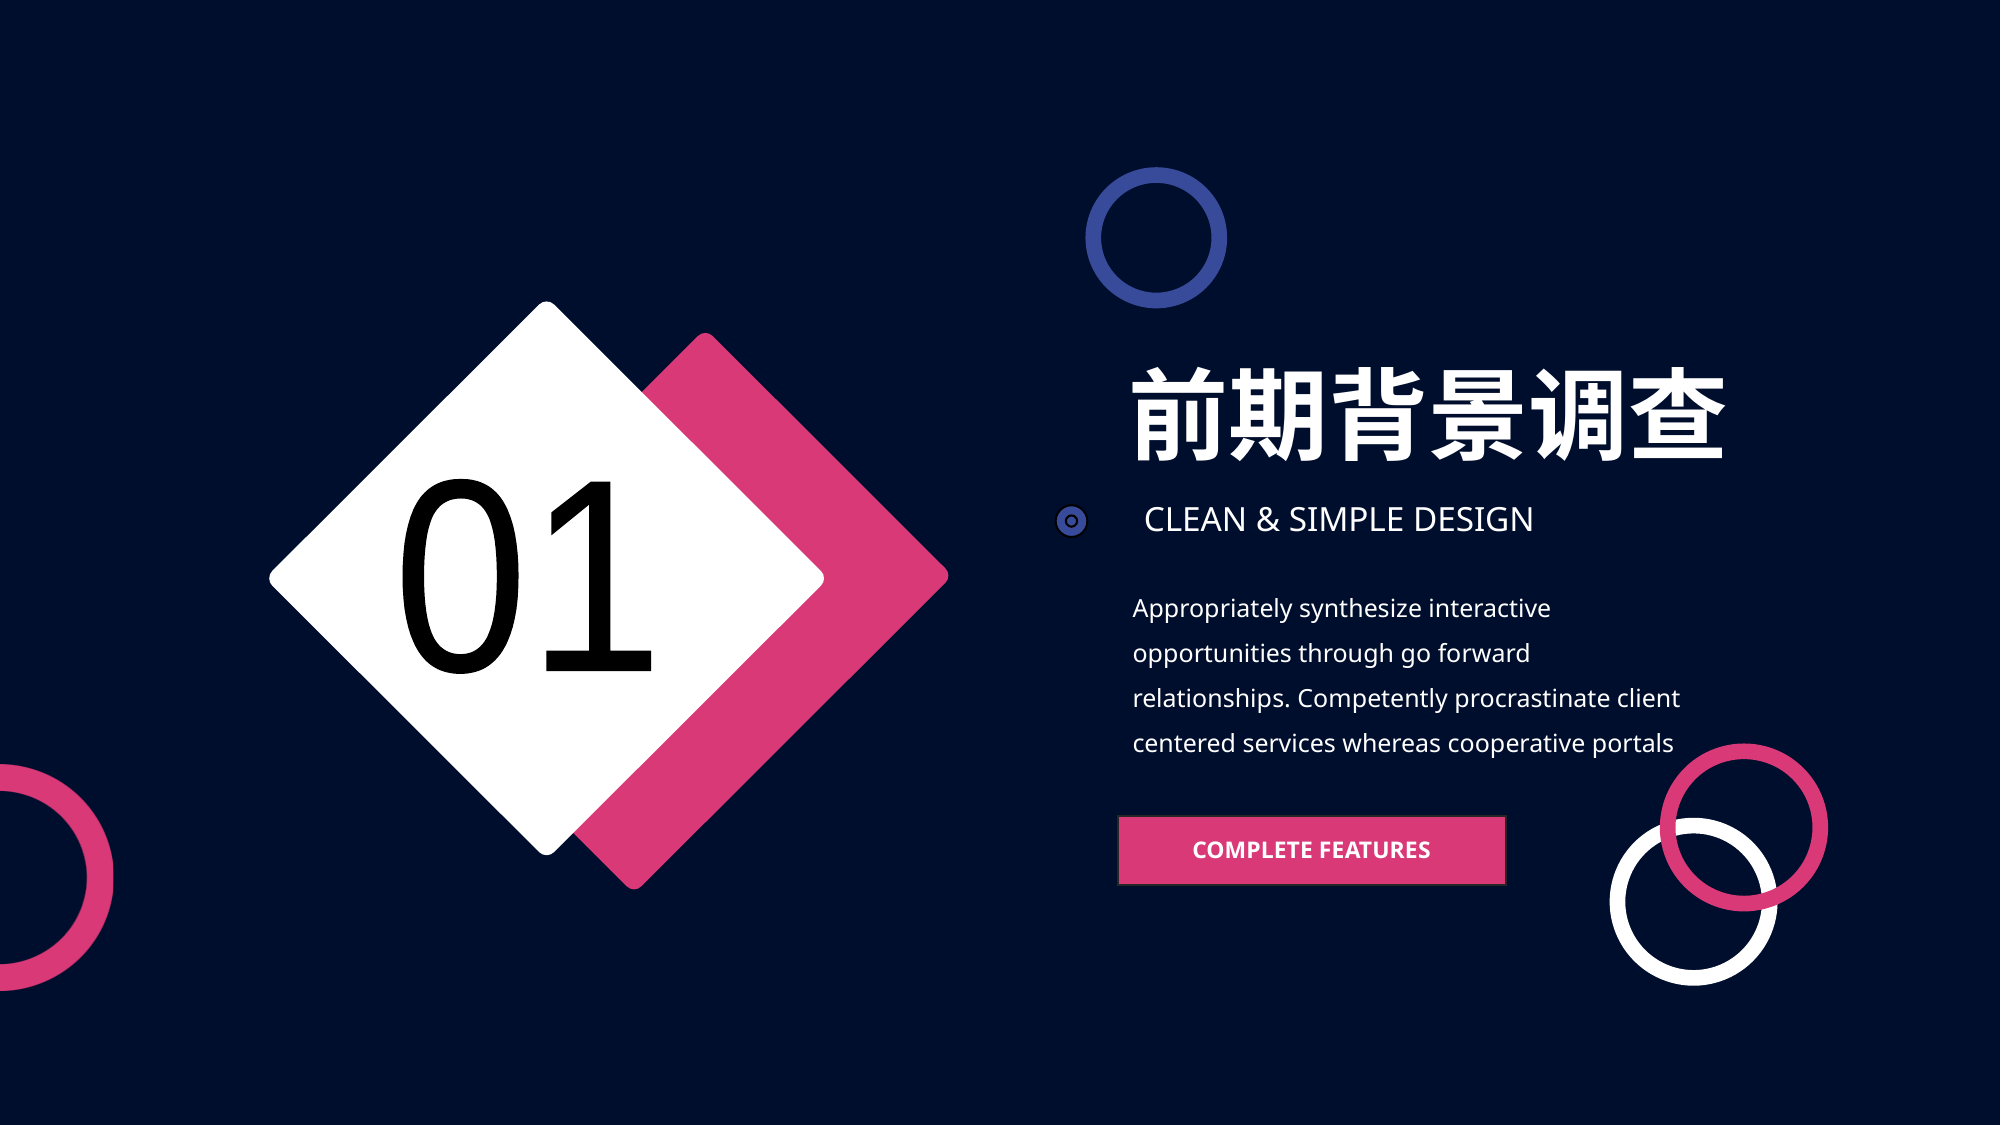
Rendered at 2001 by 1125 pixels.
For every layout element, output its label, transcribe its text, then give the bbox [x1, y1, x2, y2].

text_box 前期背景调查 [1113, 345, 1744, 480]
text_box [1117, 815, 1507, 886]
text_box Appropriately synthesize interactive opportunities through go forward relationships. Competently procrastinate client centered services whereas cooperative portals [1117, 570, 1704, 765]
picture [0, 0, 2000, 1125]
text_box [1055, 505, 1088, 537]
text_box COMPLETE FEATURES [1177, 828, 1446, 871]
text_box CLEAN & SIMPLE DESIGN [1128, 491, 1551, 546]
